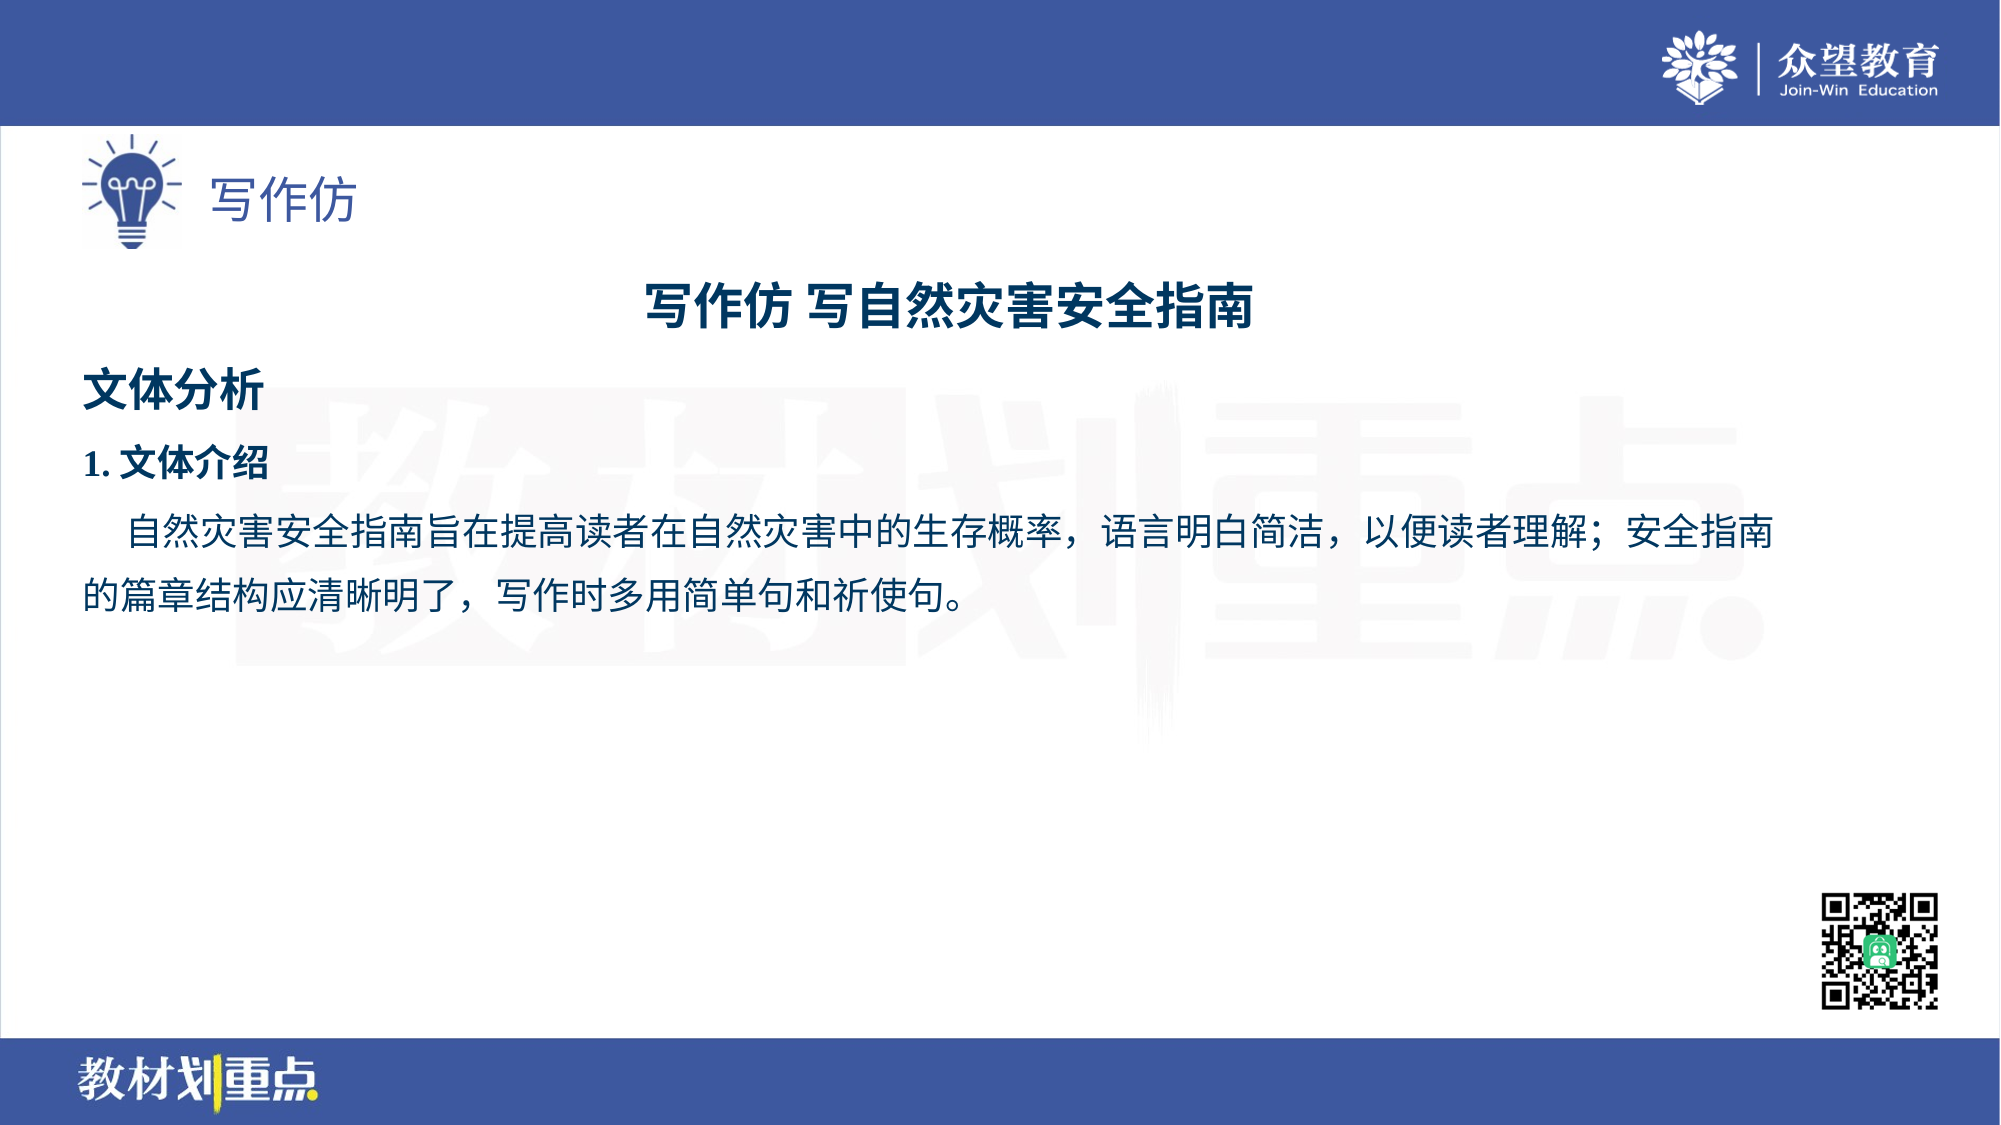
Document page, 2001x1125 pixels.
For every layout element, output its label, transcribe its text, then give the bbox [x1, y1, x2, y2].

picture [0, 0, 2000, 1125]
text_box 1.文体介绍 自然灾害安全指南旨在提高读者在自然灾害中的生存概率，语言明白简洁，以便读者理解；安全指南 的篇章结构应清晰明了，写作时多用简单句和祈使句。 [82, 415, 1817, 611]
text_box 文体分析 [82, 334, 1817, 415]
text_box 写作仿 写自然灾害安全指南 [82, 247, 1817, 334]
